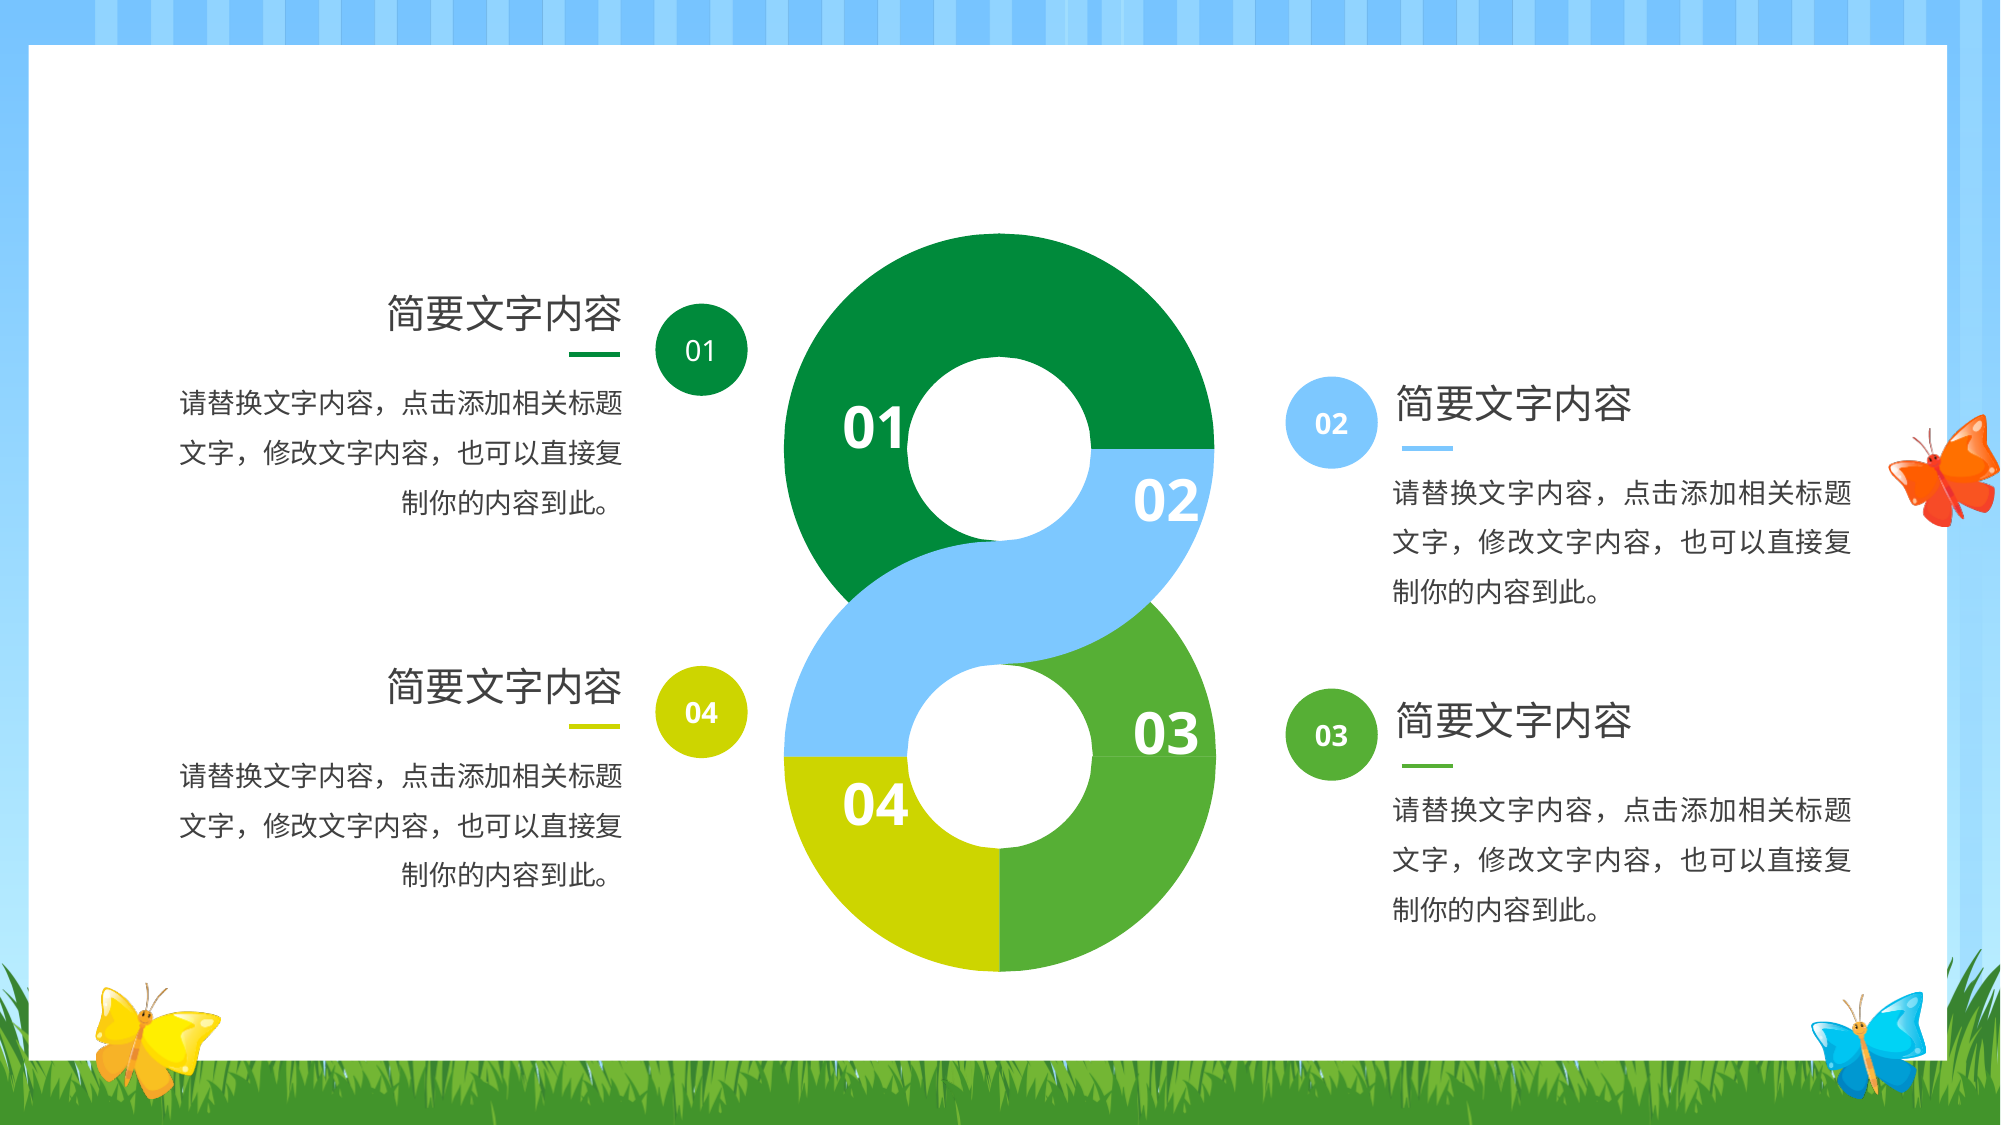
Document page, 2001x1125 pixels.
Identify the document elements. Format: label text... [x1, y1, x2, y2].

text_box [998, 450, 1216, 666]
text_box 03 [1284, 687, 1379, 782]
text_box [782, 540, 998, 758]
text_box [782, 757, 998, 973]
text_box [782, 450, 999, 603]
text_box [1004, 602, 1206, 758]
picture [0, 0, 2001, 1125]
text_box 01 [827, 383, 925, 468]
text_box [1001, 232, 1216, 450]
text_box 简要文字内容 [371, 654, 639, 717]
text_box 简要文字内容 [1381, 371, 1648, 434]
text_box 03 [1118, 688, 1215, 774]
text_box 04 [654, 664, 749, 760]
text_box [998, 758, 1218, 973]
text_box 请替换文字内容，点击添加相关标题文字，修改文字内容，也可以直接复制你的内容到此。 [1377, 451, 1868, 616]
text_box 01 [654, 302, 749, 397]
text_box 请替换文字内容，点击添加相关标题文字，修改文字内容，也可以直接复制你的内容到此。 [1377, 768, 1868, 933]
text_box 请替换文字内容，点击添加相关标题文字，修改文字内容，也可以直接复制你的内容到此。 [143, 734, 639, 899]
text_box 简要文字内容 [371, 282, 639, 345]
text_box 04 [827, 760, 925, 845]
text_box 02 [1118, 455, 1215, 541]
text_box 02 [1284, 375, 1379, 470]
text_box 请替换文字内容，点击添加相关标题文字，修改文字内容，也可以直接复制你的内容到此。 [143, 362, 639, 527]
text_box 简要文字内容 [1381, 688, 1648, 751]
text_box [782, 232, 1001, 450]
